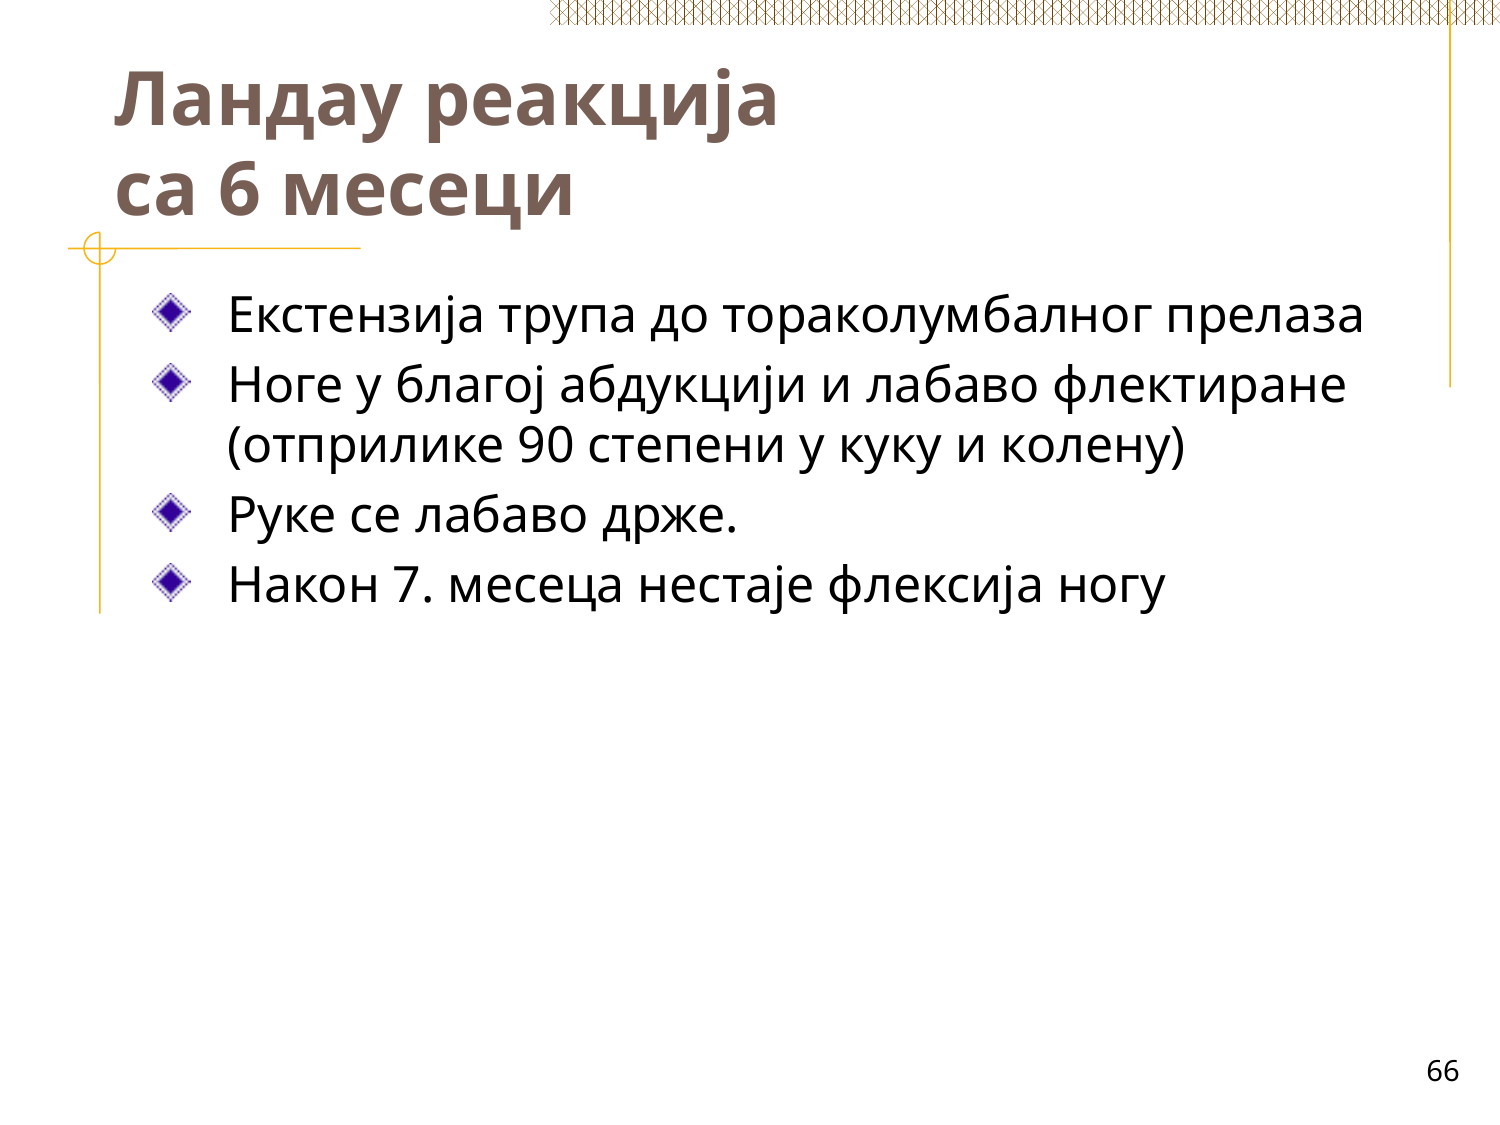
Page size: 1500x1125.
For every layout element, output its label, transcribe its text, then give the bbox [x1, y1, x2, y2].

picture [152, 563, 191, 602]
list Екстензија трупа до тораколумбалног прелаза Ноге у благој абдукцији и лабаво флектиране (отприлике 90 степени у куку и колену) Руке се лабаво држе. Након 7. месеца нестаје флексија ногу [137, 274, 1413, 951]
title Ландау реакција са 6 месеци [99, 49, 1376, 238]
picture [152, 363, 191, 402]
picture [152, 493, 191, 532]
slide_number 66 [1162, 1025, 1475, 1100]
picture [152, 293, 191, 332]
